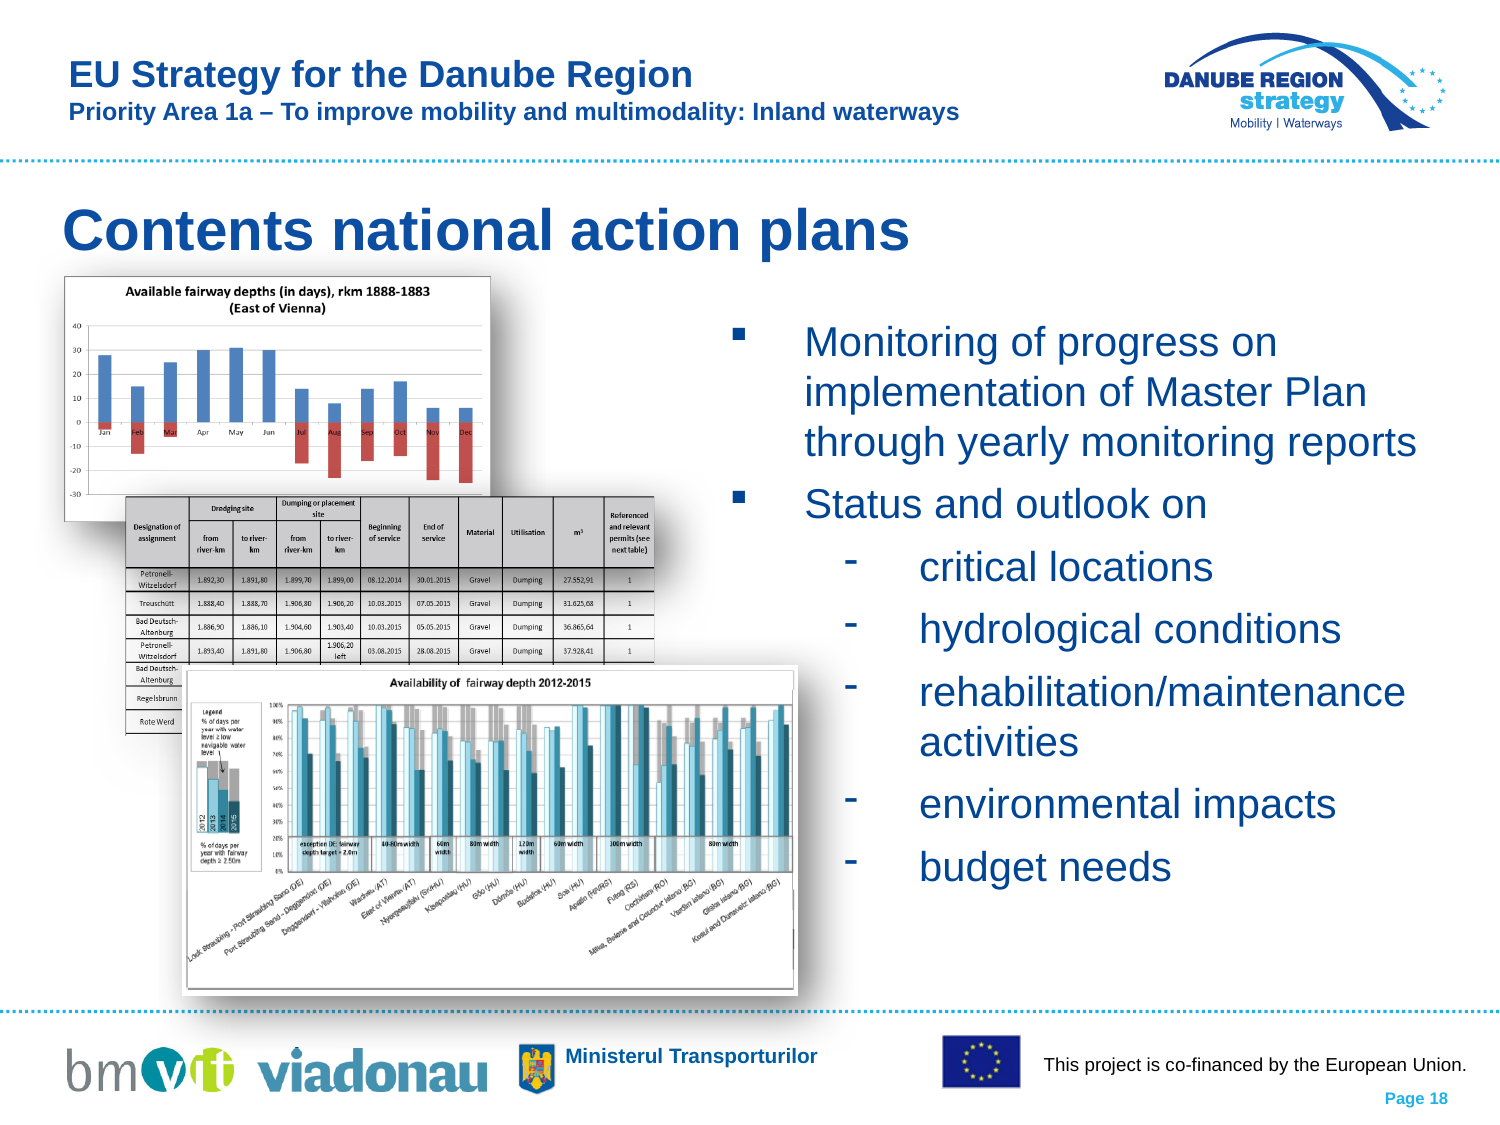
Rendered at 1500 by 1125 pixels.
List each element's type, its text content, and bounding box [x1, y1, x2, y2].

text_box Contents national action plans [48, 184, 1466, 268]
picture [257, 1047, 487, 1092]
text_box This project is co-financed by the European Union. [1026, 1040, 1487, 1084]
picture [940, 1034, 1022, 1090]
picture [67, 1047, 234, 1092]
picture [1151, 19, 1459, 145]
picture [516, 1041, 557, 1096]
text_box Monitoring of progress on implementation of Master Plan through yearly monitoring reports Status and outlook on critical locations hydrological conditions rehabilitation/maintenance activities environmental impacts budget needs [714, 307, 1442, 973]
picture [63, 275, 798, 997]
slide_number Page 18 [1341, 1084, 1463, 1109]
